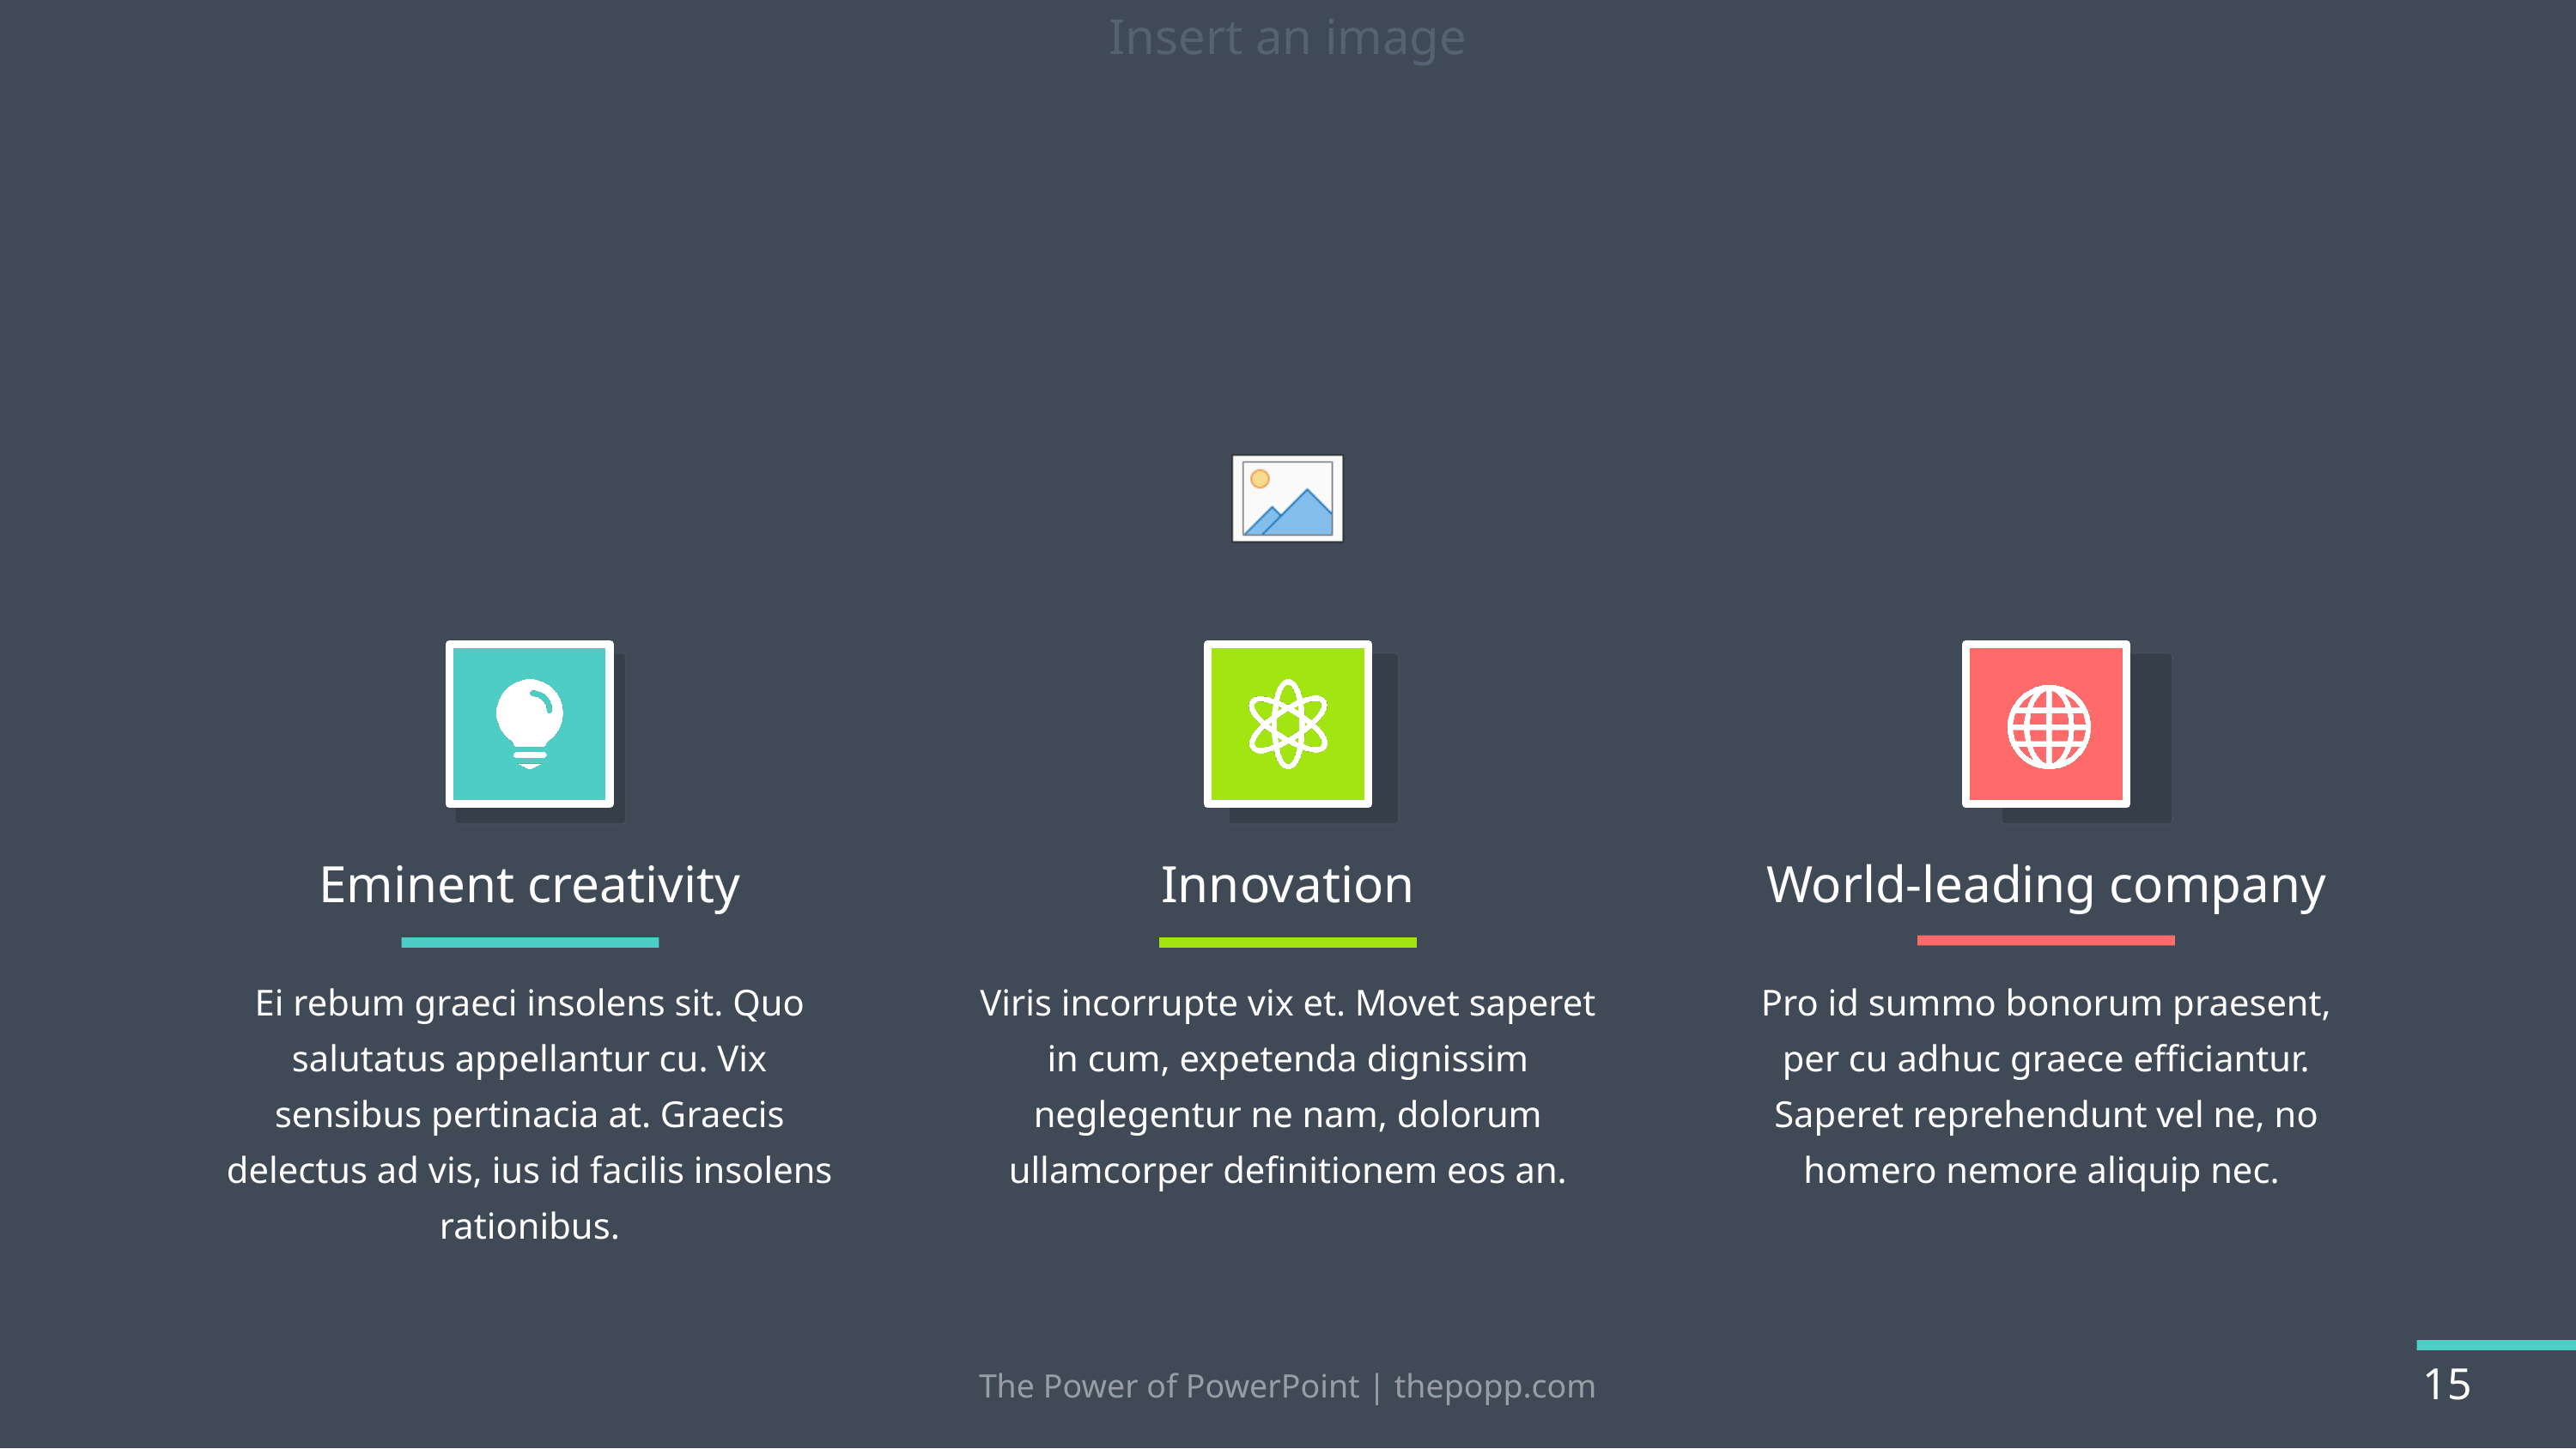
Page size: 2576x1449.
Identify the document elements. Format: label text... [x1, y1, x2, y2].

picture [0, 0, 2576, 998]
list Ei rebum graeci insolens sit. Quo salutatus appellantur cu. Vix sensibus pertinacia at. Graecis delectus ad vis, ius id facilis insolens rationibus. [206, 998, 854, 1258]
slide_number 15 [2409, 1351, 2576, 1421]
list Pro id summo bonorum praesent, per cu adhuc graece efficiantur. Saperet reprehendunt vel ne, no homero nemore aliquip nec. [1722, 998, 2370, 1258]
list Viris incorrupte vix et. Movet saperet in cum, expetenda dignissim neglegentur ne nam, dolorum ullamcorper definitionem eos an. [964, 998, 1612, 1258]
footer The Power of PowerPoint | thepopp.com [853, 1349, 1723, 1427]
